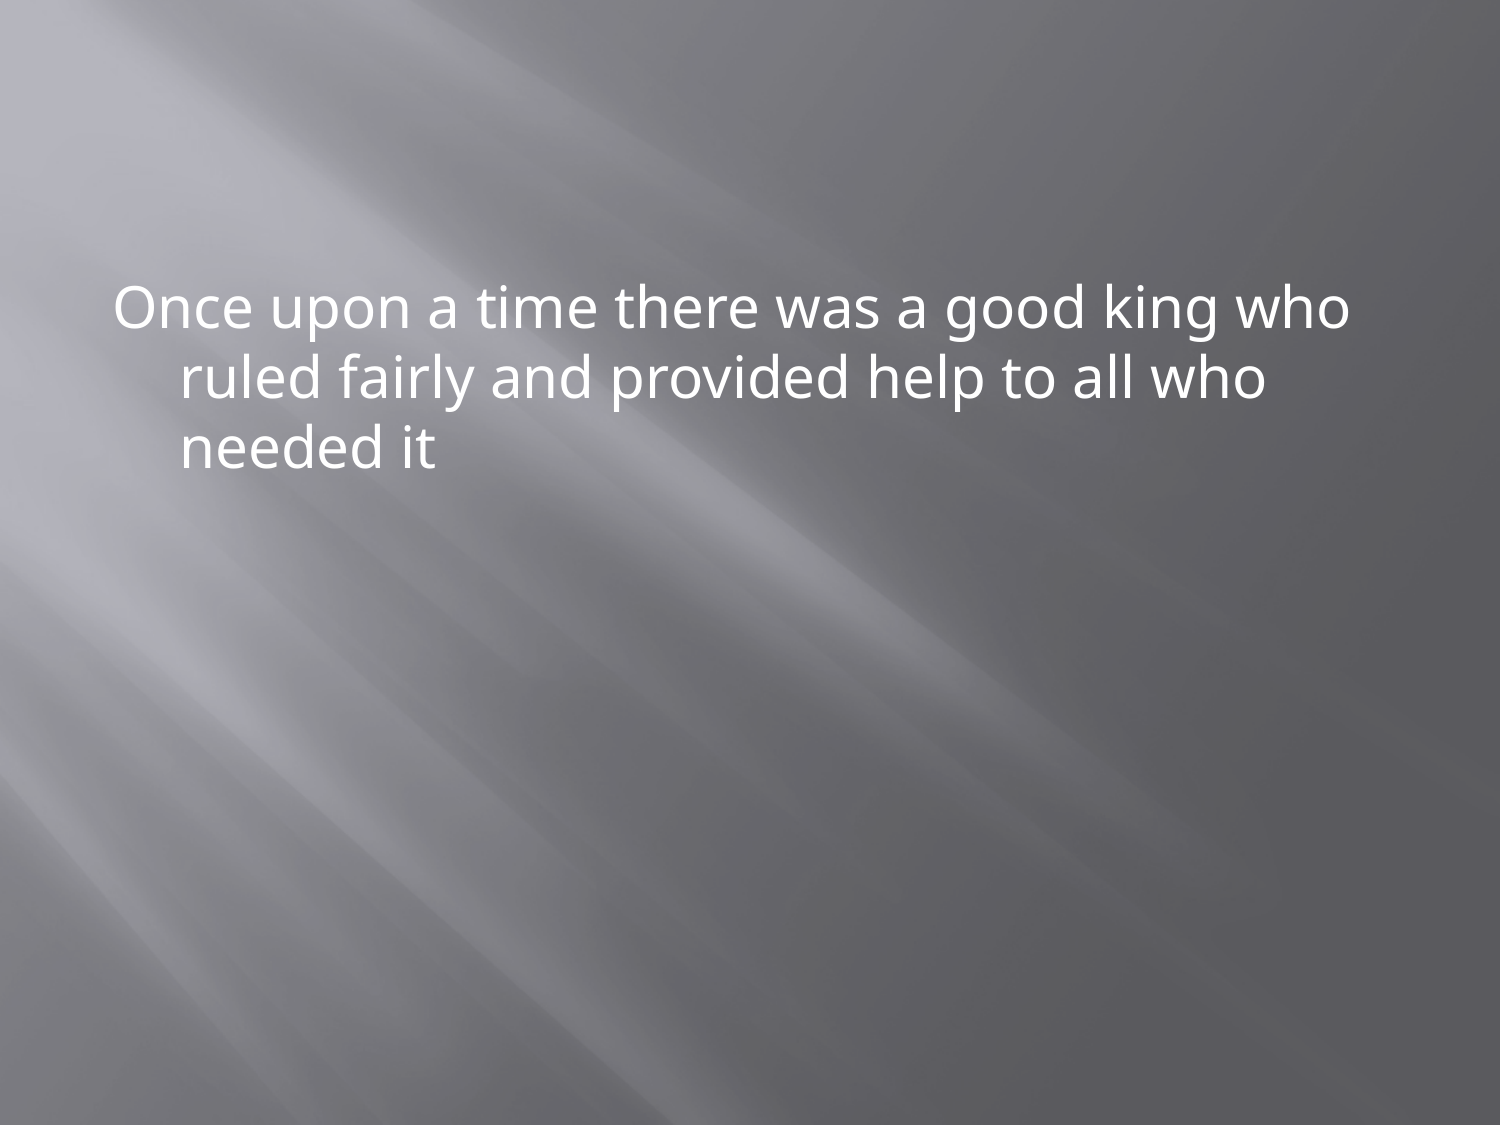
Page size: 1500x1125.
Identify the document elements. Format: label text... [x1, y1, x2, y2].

list Once upon a time there was a good king who ruled fairly and provided help to all who needed it [75, 262, 1425, 1035]
